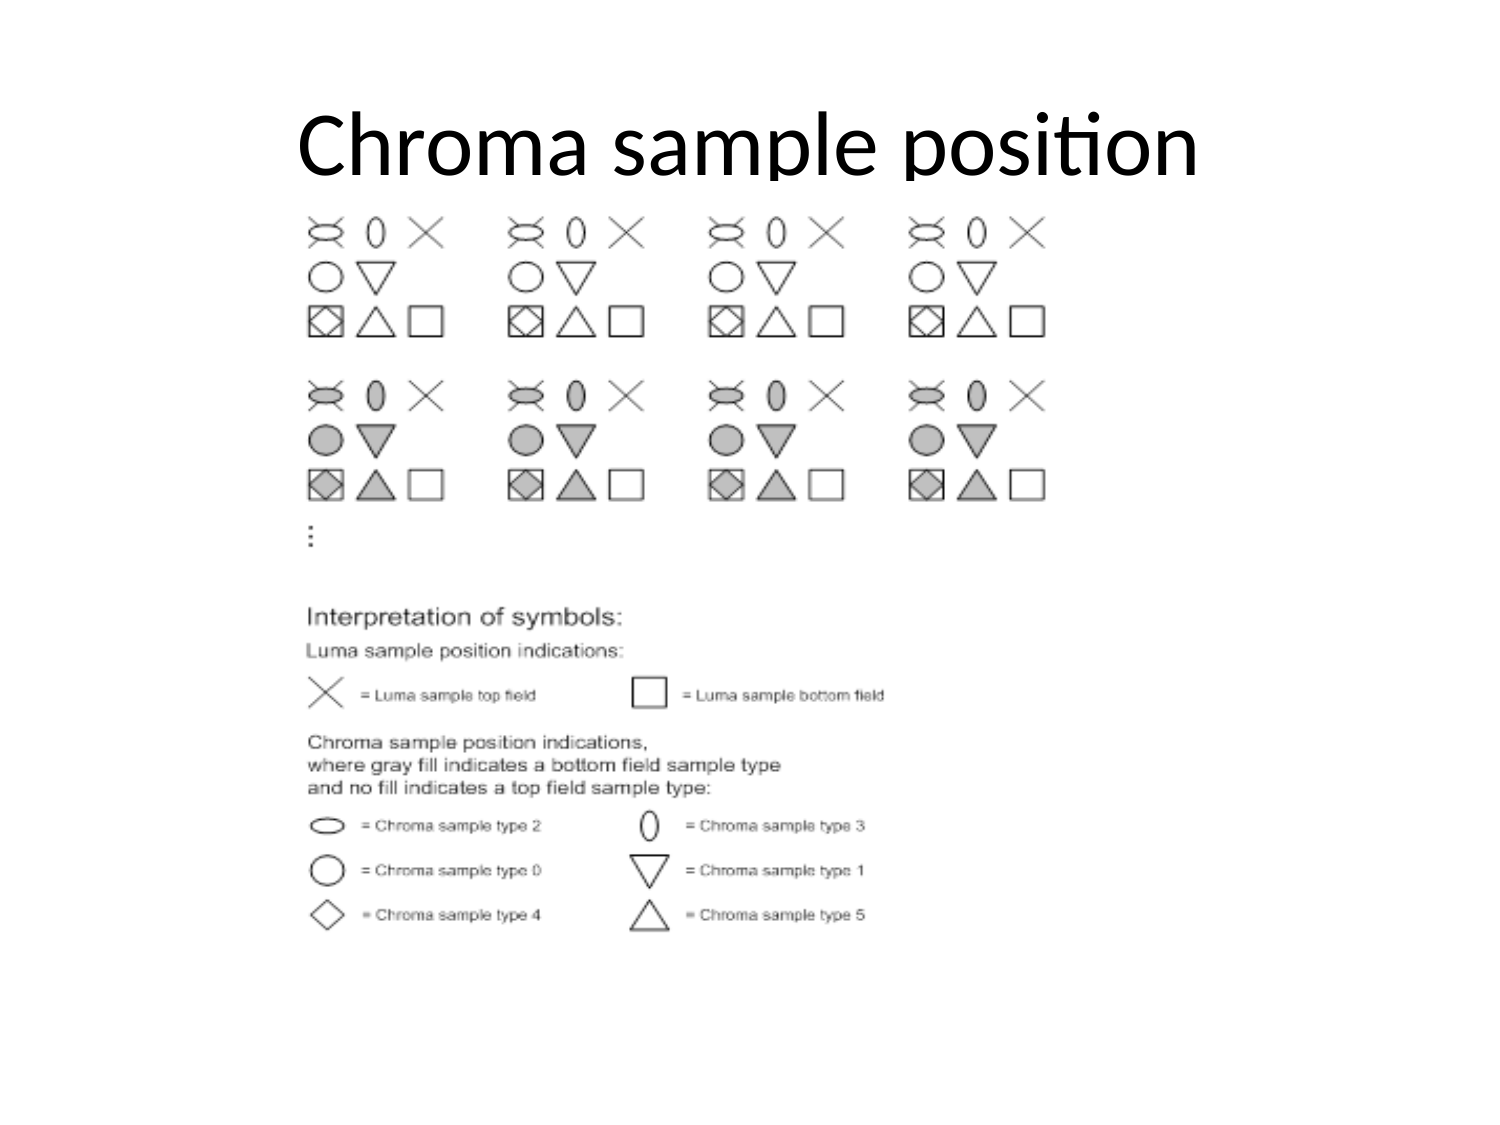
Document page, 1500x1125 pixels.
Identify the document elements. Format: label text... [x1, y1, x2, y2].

title Chroma sample position [75, 45, 1425, 233]
picture [264, 181, 1115, 953]
